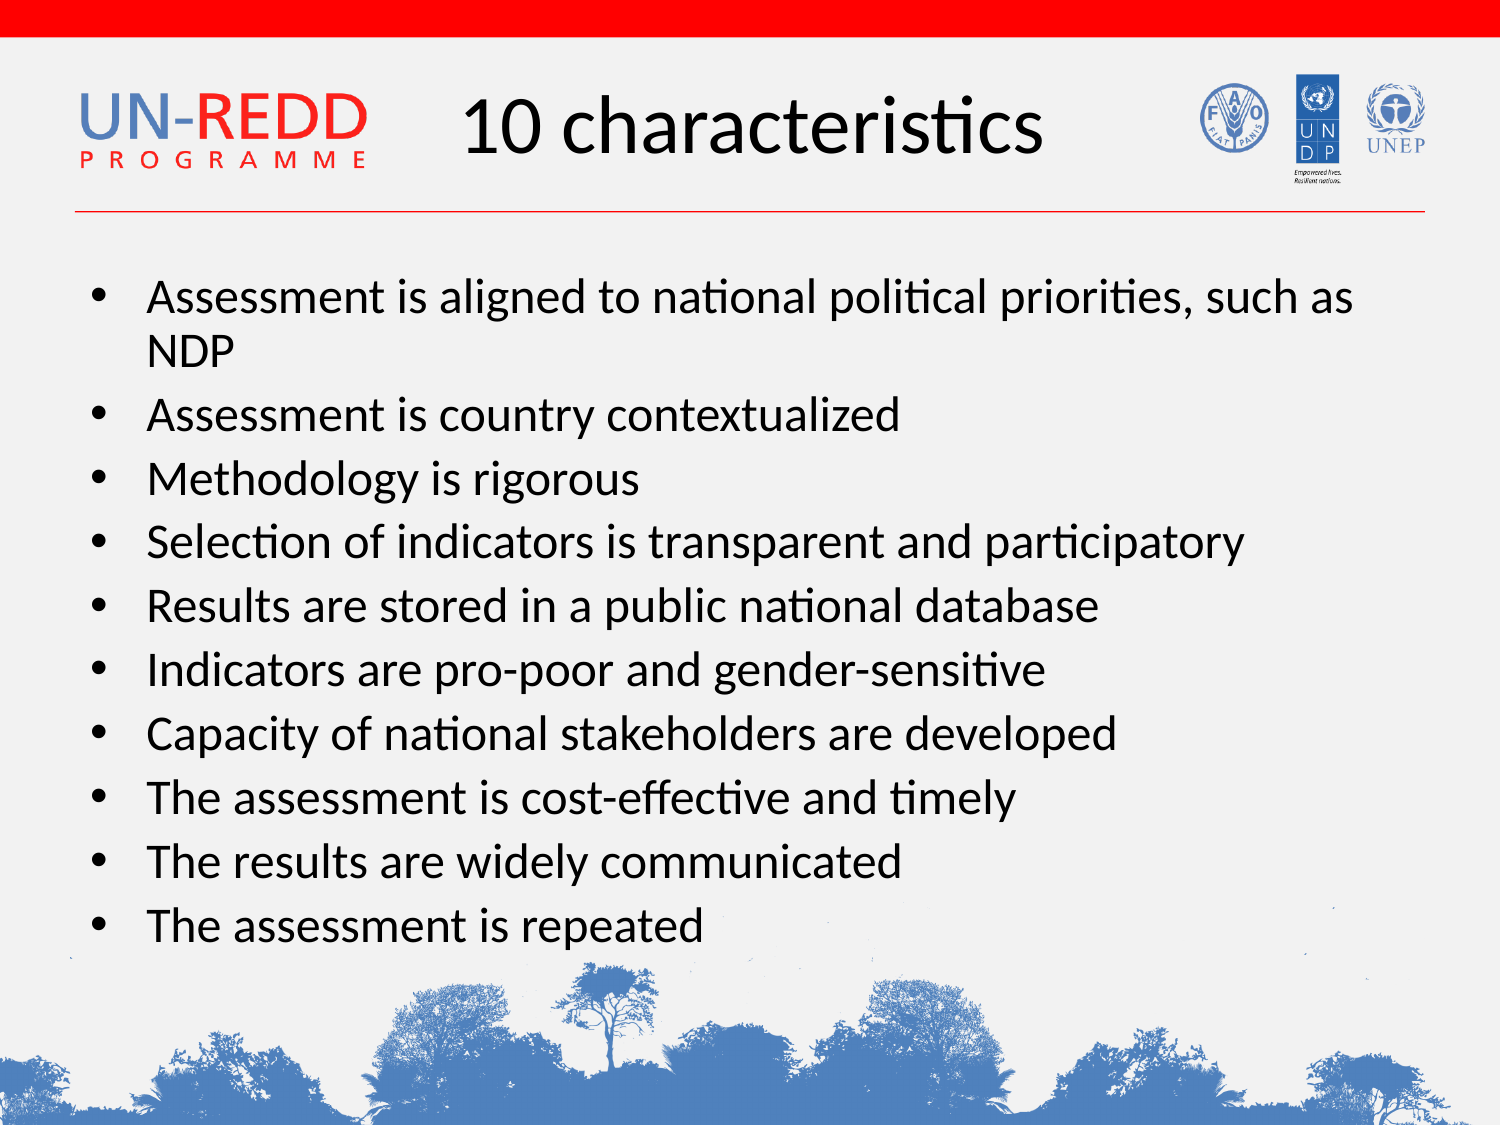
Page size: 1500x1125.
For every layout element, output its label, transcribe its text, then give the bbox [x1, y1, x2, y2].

picture [1325, 74, 1425, 193]
picture [75, 83, 179, 174]
picture [0, 821, 1500, 1125]
list Assessment is aligned to national political priorities, such as NDP Assessment is country contextualized Methodology is rigorous Selection of indicators is transparent and participatory Results are stored in a public national database Indicators are pro-poor and gender-sensitive Capacity of national stakeholders are developed The assessment is cost-effective and timely The results are widely communicated The assessment is repeated [75, 262, 1425, 1059]
title 10 characteristics [179, 62, 1325, 250]
